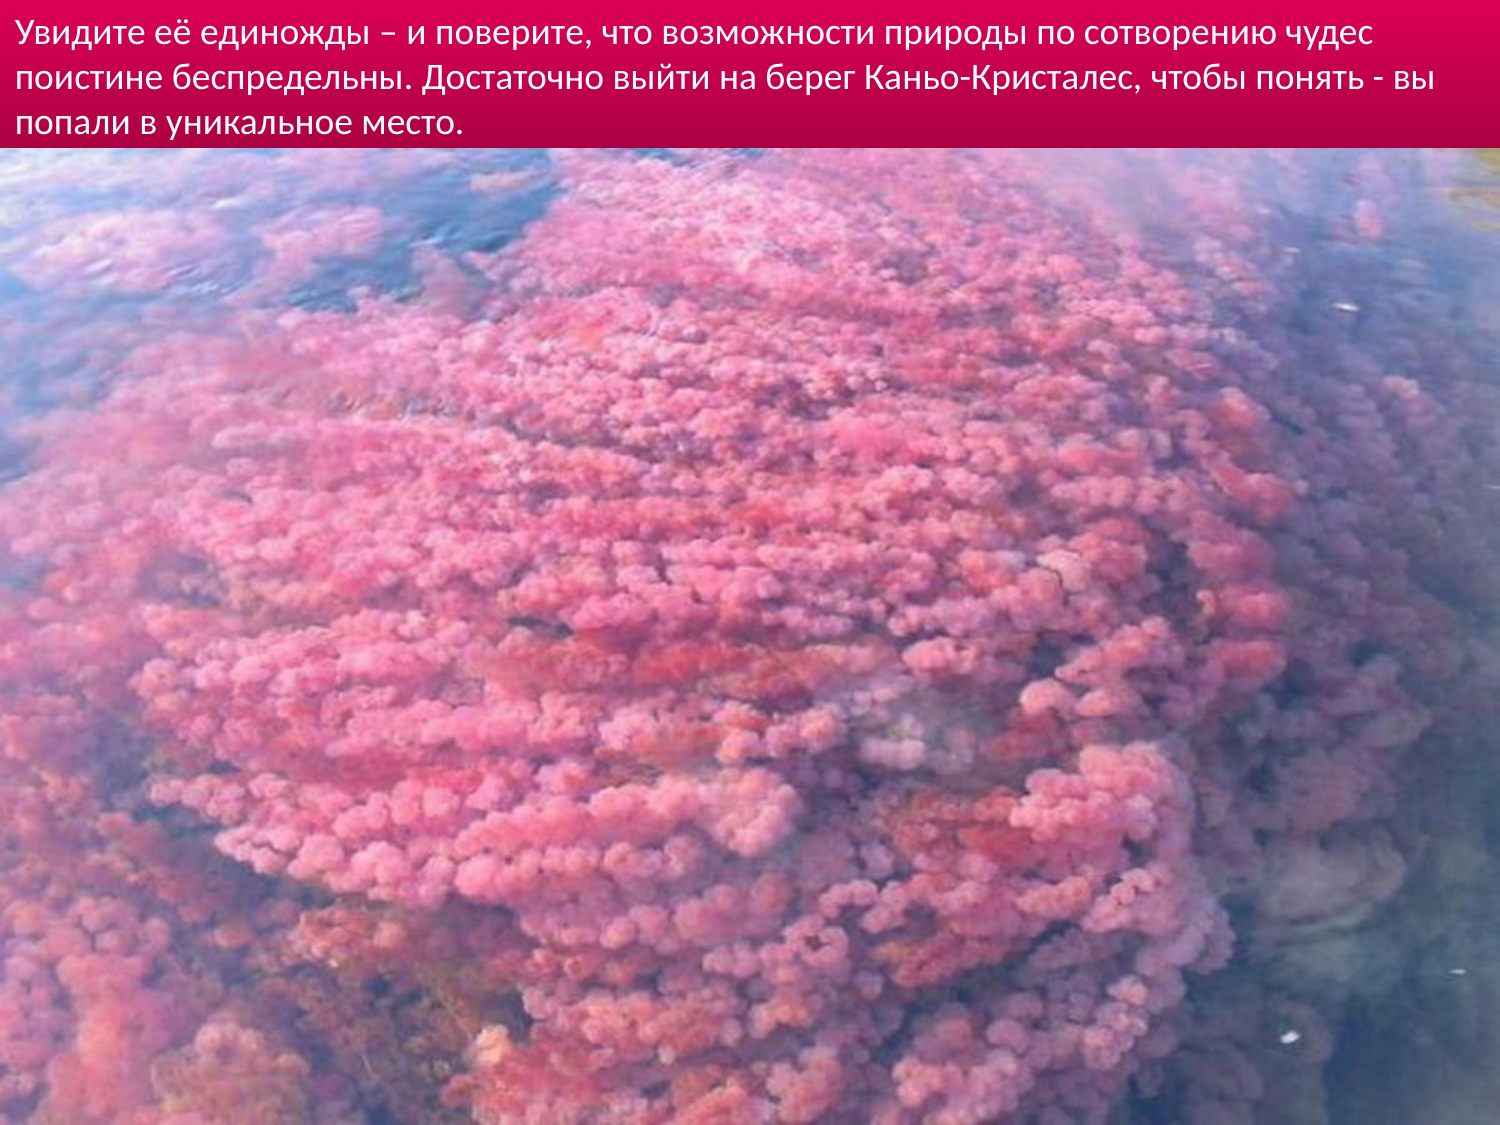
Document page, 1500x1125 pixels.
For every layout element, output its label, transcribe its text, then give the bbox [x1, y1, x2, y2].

picture [0, 148, 1500, 1125]
text_box Увидите её единожды – и поверите, что возможности природы по сотворению чудес поистине беспредельны. Достаточно выйти на берег Каньо-Кристалес, чтобы понять - вы попали в уникальное место. [0, 0, 1500, 148]
